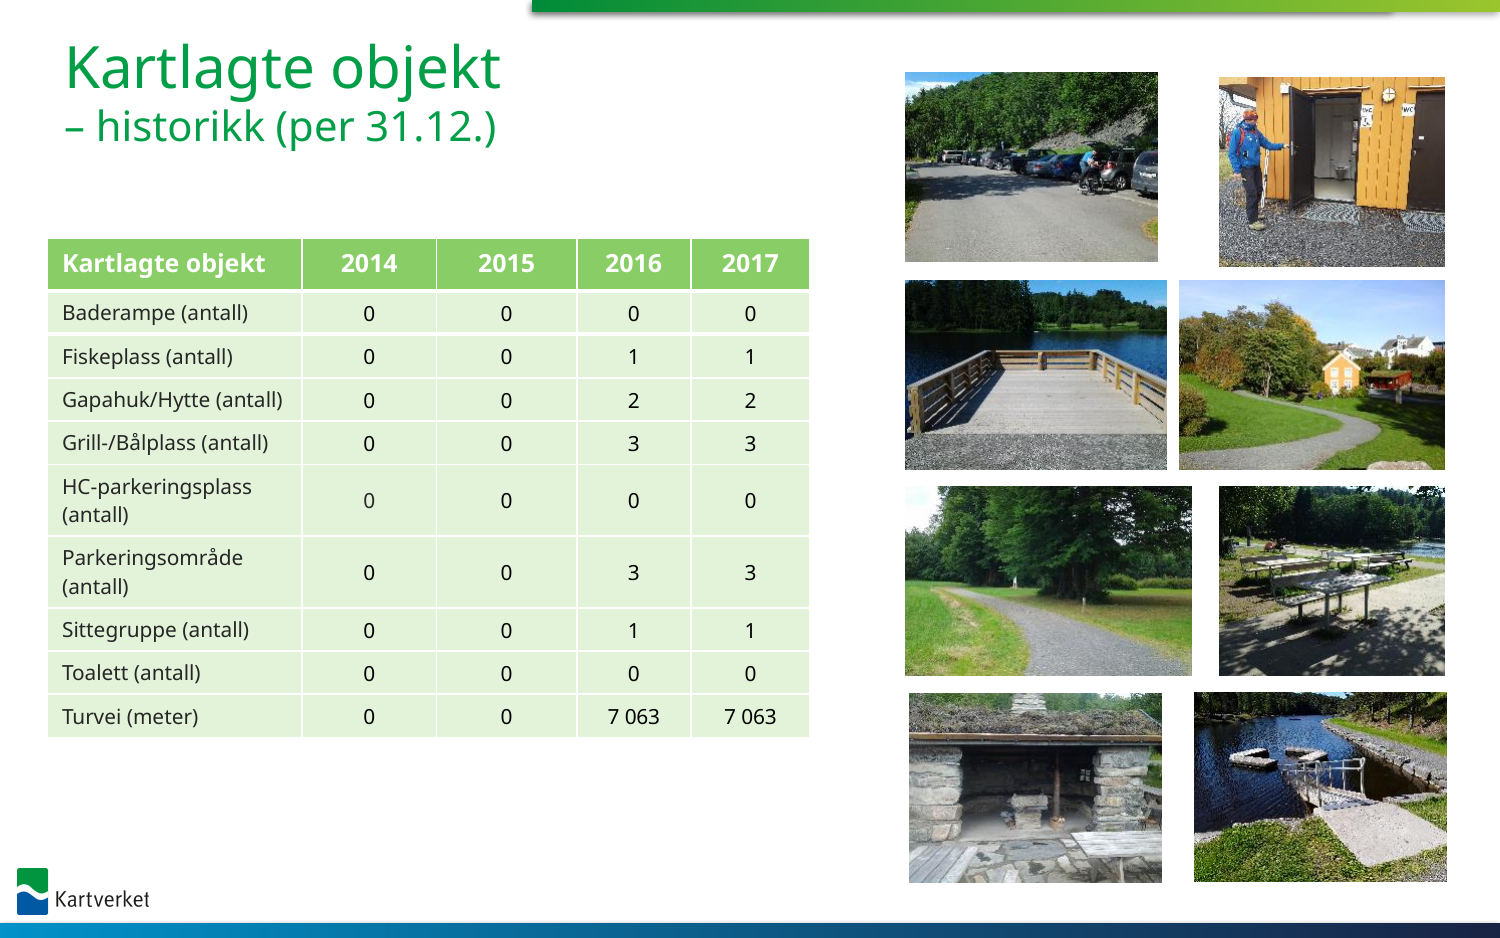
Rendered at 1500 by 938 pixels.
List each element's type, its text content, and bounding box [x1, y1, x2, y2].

table_cell 1 [692, 609, 809, 650]
table_cell 3 [578, 422, 690, 464]
table_cell 3 [578, 537, 690, 607]
picture [1194, 692, 1448, 882]
table_cell 0 [437, 336, 576, 377]
table_cell 0 [303, 652, 436, 693]
table_cell Gapahuk/Hytte (antall) [48, 379, 301, 420]
table_cell HC-parkeringsplass (antall) [48, 465, 301, 535]
table_cell 0 [303, 537, 436, 607]
table_cell 0 [692, 293, 809, 332]
table_cell Fiskeplass (antall) [48, 336, 301, 377]
table_cell 2 [692, 379, 809, 420]
table_header Kartlagte objekt [48, 239, 301, 289]
table_header 2016 [578, 239, 690, 289]
table_cell Baderampe (antall) [48, 293, 301, 332]
table_cell 1 [692, 336, 809, 377]
table_cell 0 [303, 293, 436, 332]
table_cell 0 [692, 652, 809, 693]
table_cell 1 [578, 336, 690, 377]
table_cell 0 [578, 465, 690, 535]
text_box Kartlagte objekt – historikk (per 31.12.) [49, 14, 1431, 158]
picture [1219, 77, 1445, 267]
table_cell 0 [437, 652, 576, 693]
table_cell 3 [692, 537, 809, 607]
table_cell 0 [578, 293, 690, 332]
table_cell 7 063 [692, 695, 809, 737]
table_cell 0 [437, 379, 576, 420]
table_cell 1 [578, 609, 690, 650]
picture [1179, 280, 1445, 470]
picture [905, 280, 1167, 470]
table_cell 0 [303, 465, 436, 535]
table_cell 0 [437, 695, 576, 737]
table_header 2017 [692, 239, 809, 289]
table_cell 0 [437, 422, 576, 464]
table_cell Toalett (antall) [48, 652, 301, 693]
table_cell Turvei (meter) [48, 695, 301, 737]
table_cell 0 [303, 695, 436, 737]
table_cell Grill-/Bålplass (antall) [48, 422, 301, 464]
table_header 2014 [303, 239, 436, 289]
table_cell 0 [437, 293, 576, 332]
picture [905, 486, 1193, 676]
table_cell 0 [437, 537, 576, 607]
table_cell 3 [692, 422, 809, 464]
table_cell 0 [578, 652, 690, 693]
picture [909, 693, 1163, 884]
table_cell Sittegruppe (antall) [48, 609, 301, 650]
picture [1219, 486, 1445, 676]
table_cell 0 [303, 336, 436, 377]
table_cell 0 [692, 465, 809, 535]
table_cell 2 [578, 379, 690, 420]
table_header 2015 [437, 239, 576, 289]
table_cell 0 [303, 379, 436, 420]
table_cell 0 [437, 465, 576, 535]
table_cell 0 [303, 609, 436, 650]
table_cell 0 [303, 422, 436, 464]
table_cell Parkeringsområde (antall) [48, 537, 301, 607]
table_cell 7 063 [578, 695, 690, 737]
table_cell 0 [437, 609, 576, 650]
picture [905, 72, 1158, 262]
